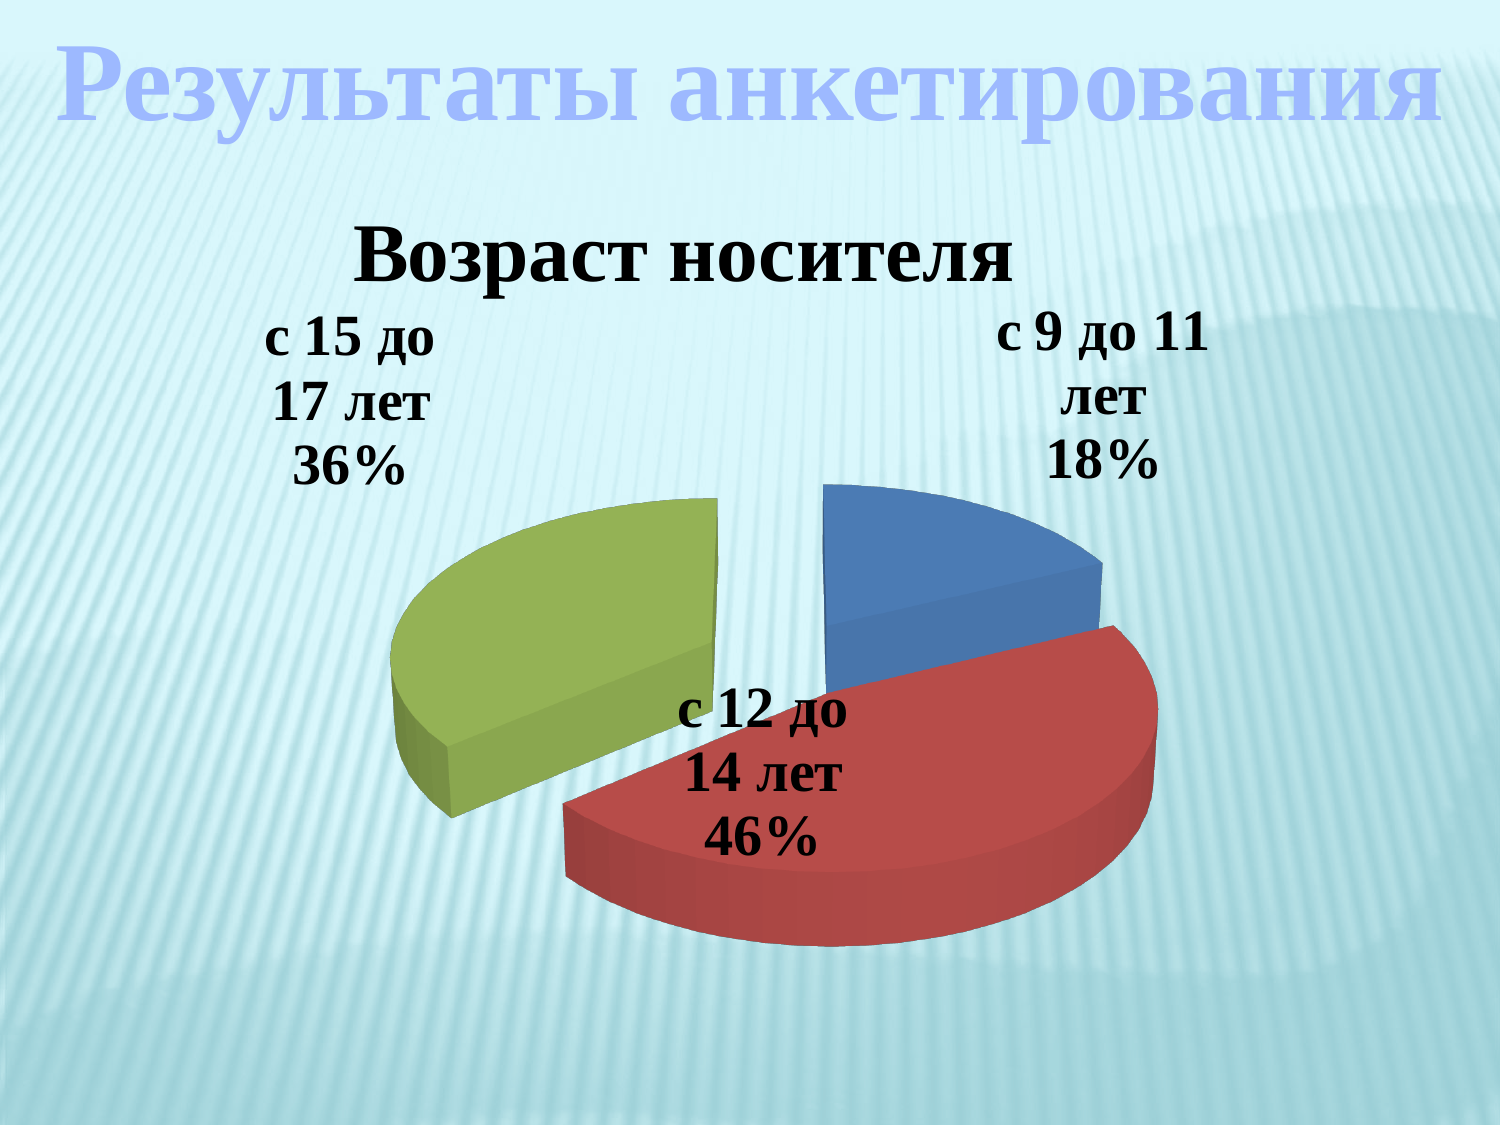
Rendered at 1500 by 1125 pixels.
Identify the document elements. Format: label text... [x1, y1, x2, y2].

chart [29, 151, 1460, 1107]
text_box Результаты анкетирования [0, 0, 1500, 150]
